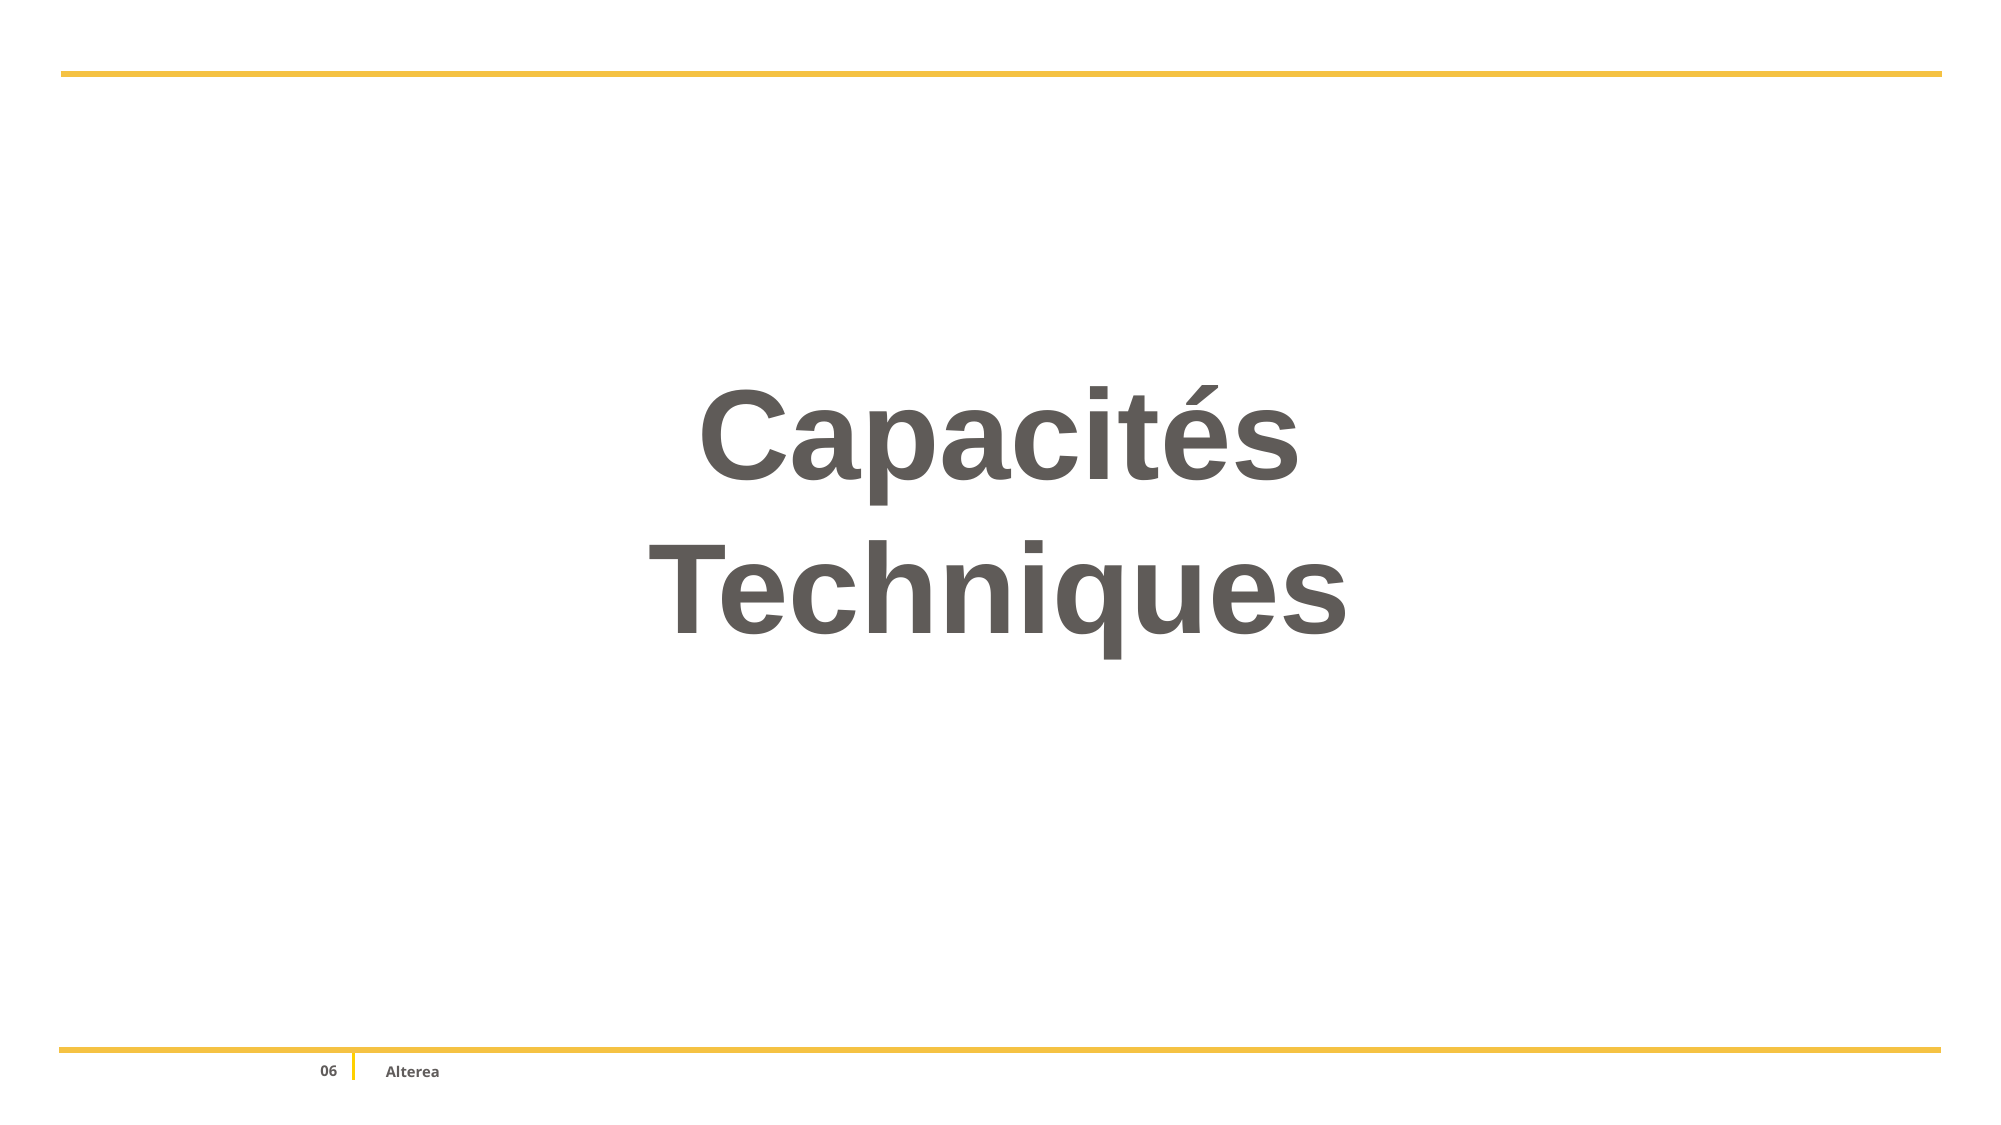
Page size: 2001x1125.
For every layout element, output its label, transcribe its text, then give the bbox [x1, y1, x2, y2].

text_box Capacités Techniques [525, 351, 1475, 660]
